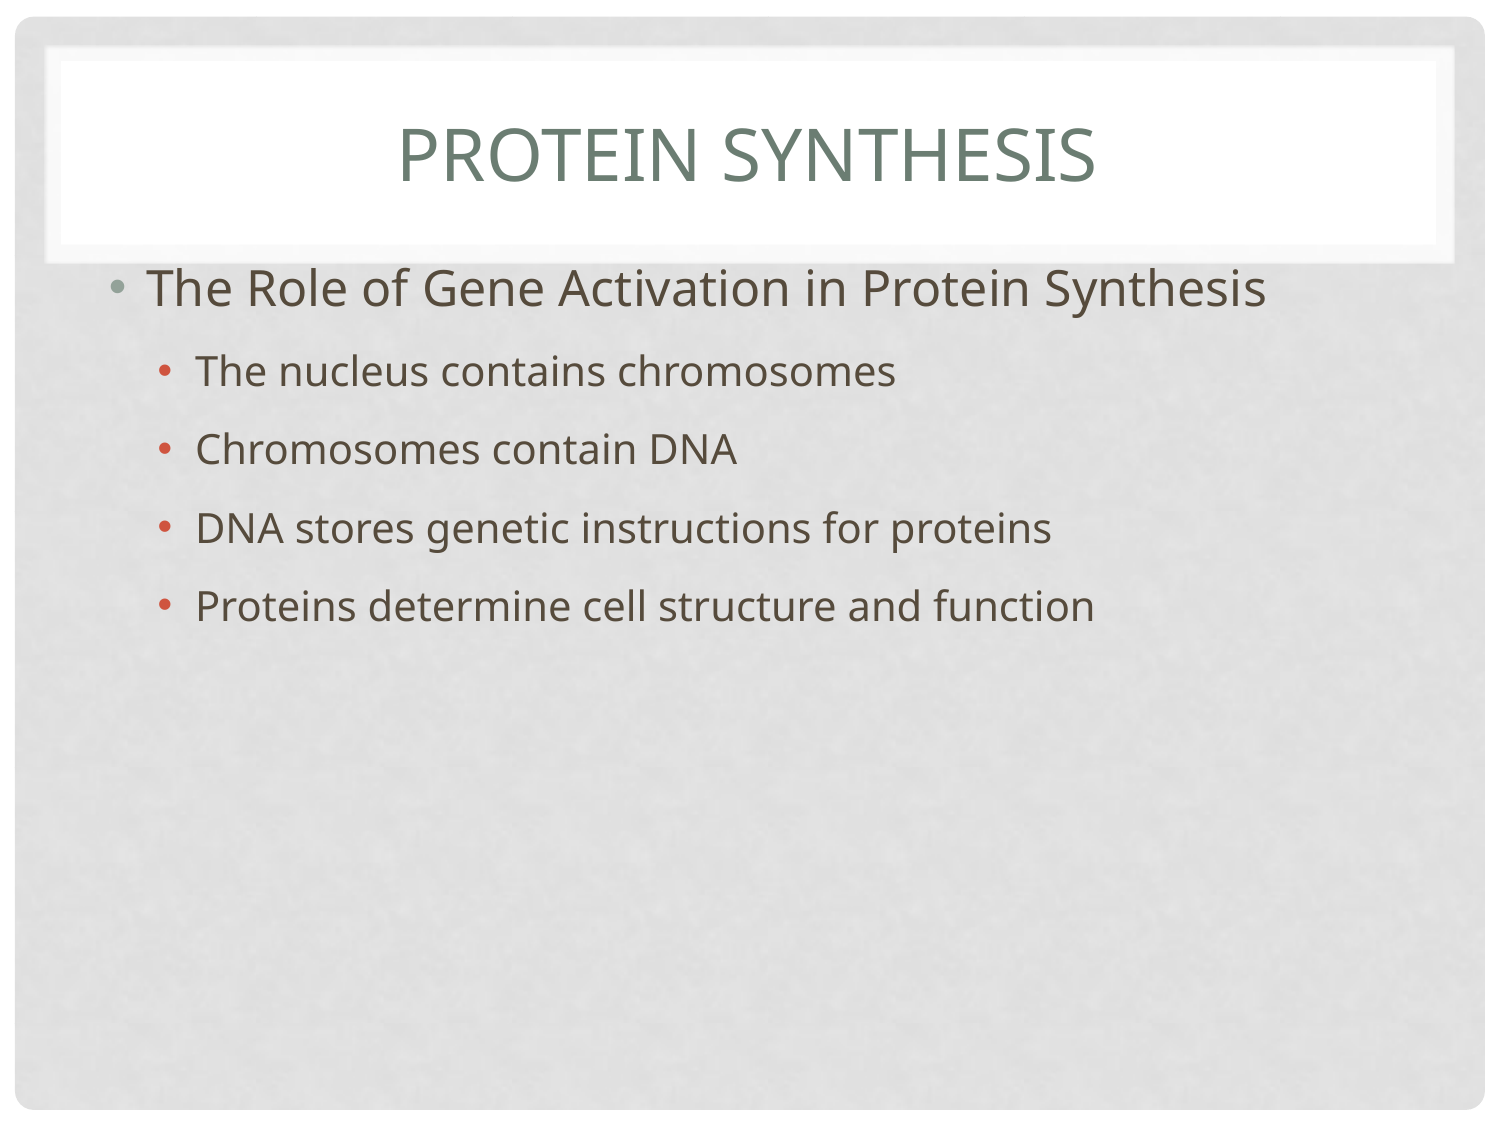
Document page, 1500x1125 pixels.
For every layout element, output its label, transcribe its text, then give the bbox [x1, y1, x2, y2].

list The Role of Gene Activation in Protein Synthesis The nucleus contains chromosomes Chromosomes contain DNA DNA stores genetic instructions for proteins Proteins determine cell structure and function [75, 224, 1425, 1038]
title Protein Synthesis [69, 66, 1425, 238]
